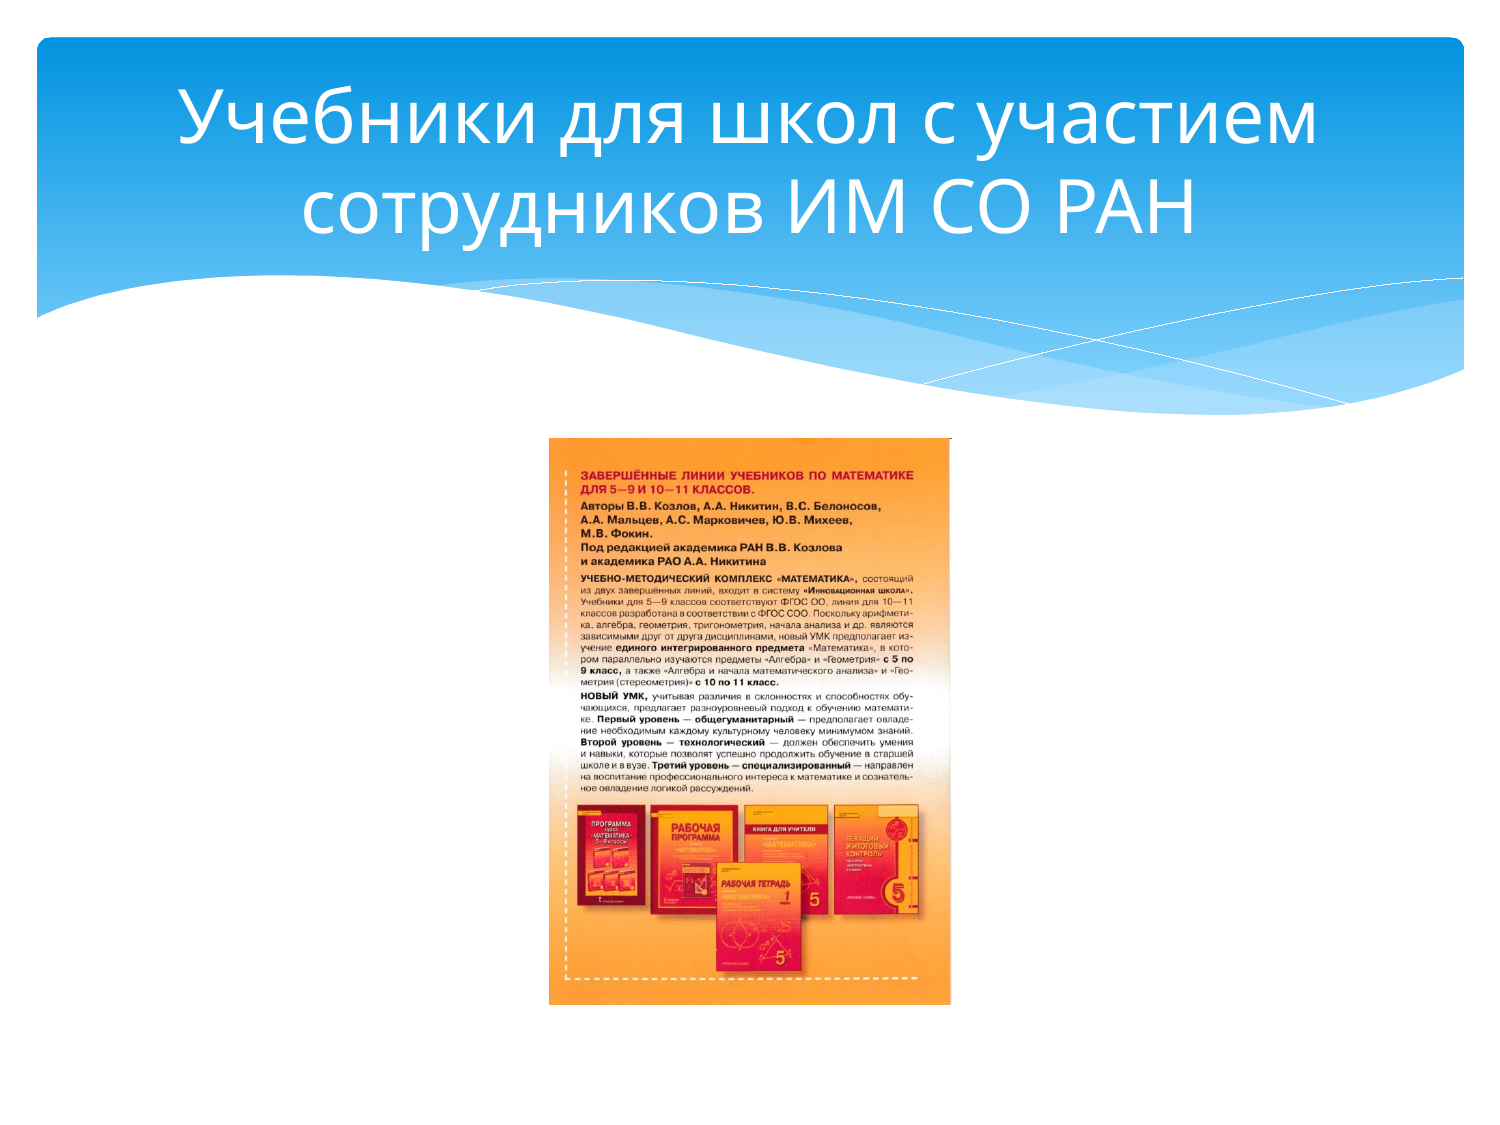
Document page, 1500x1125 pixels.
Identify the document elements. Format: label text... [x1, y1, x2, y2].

title Учебники для школ с участием сотрудников ИМ СО РАН [75, 55, 1425, 261]
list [548, 438, 953, 1006]
